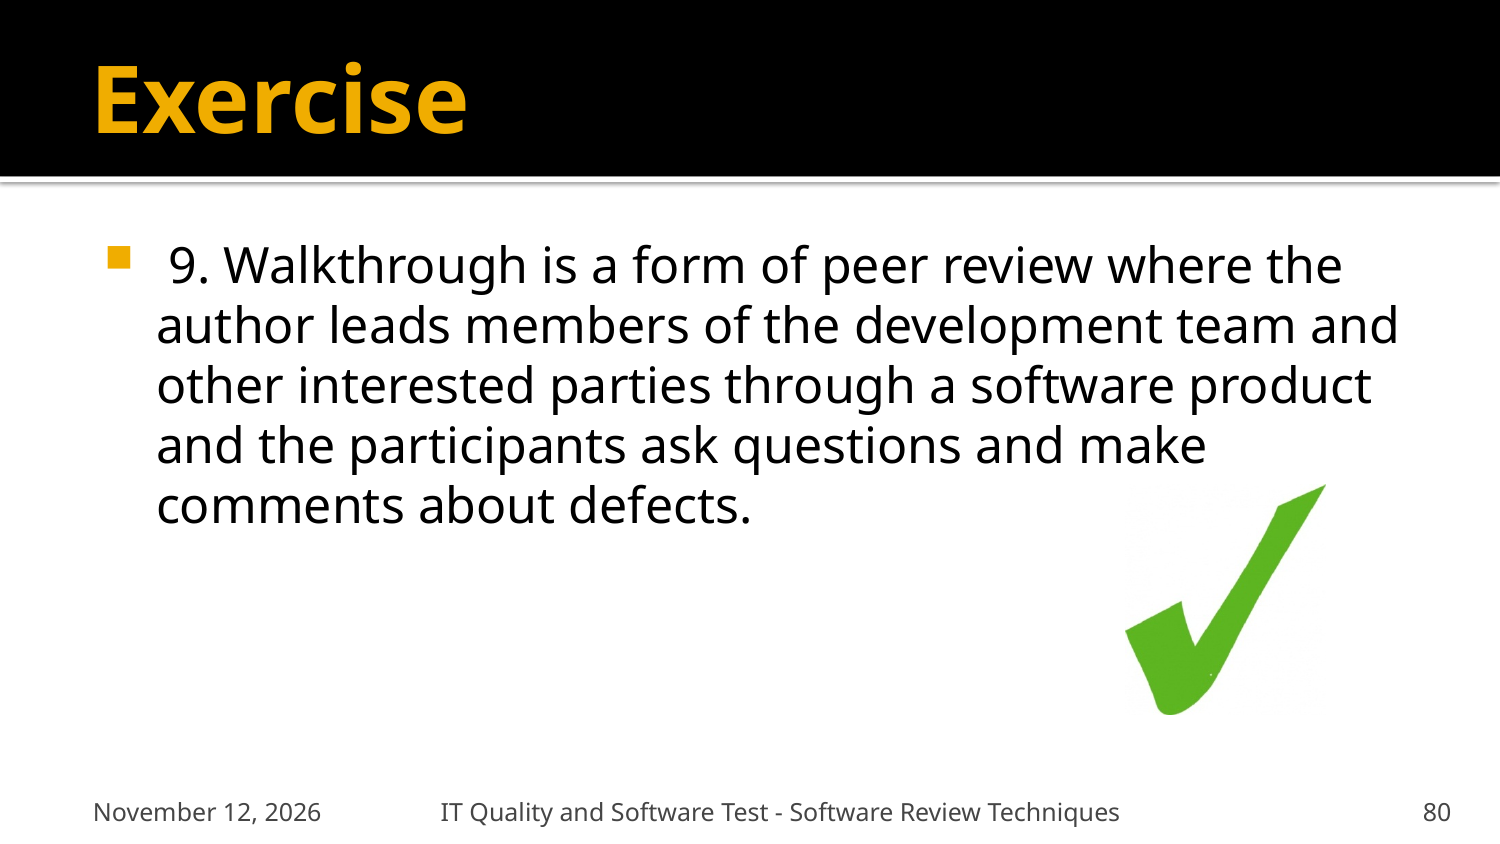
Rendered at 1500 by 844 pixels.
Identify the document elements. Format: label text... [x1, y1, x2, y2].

picture [1124, 484, 1326, 715]
footer IT Quality and Software Test - Software Review Techniques [433, 796, 1337, 831]
list 9. Walkthrough is a form of peer review where the author leads members of the development team and other interested parties through a software product and the participants ask questions and make comments about defects. [75, 218, 1425, 788]
title Exercise [75, 19, 1425, 174]
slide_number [75, 796, 425, 831]
slide_number 80 [1345, 796, 1467, 831]
